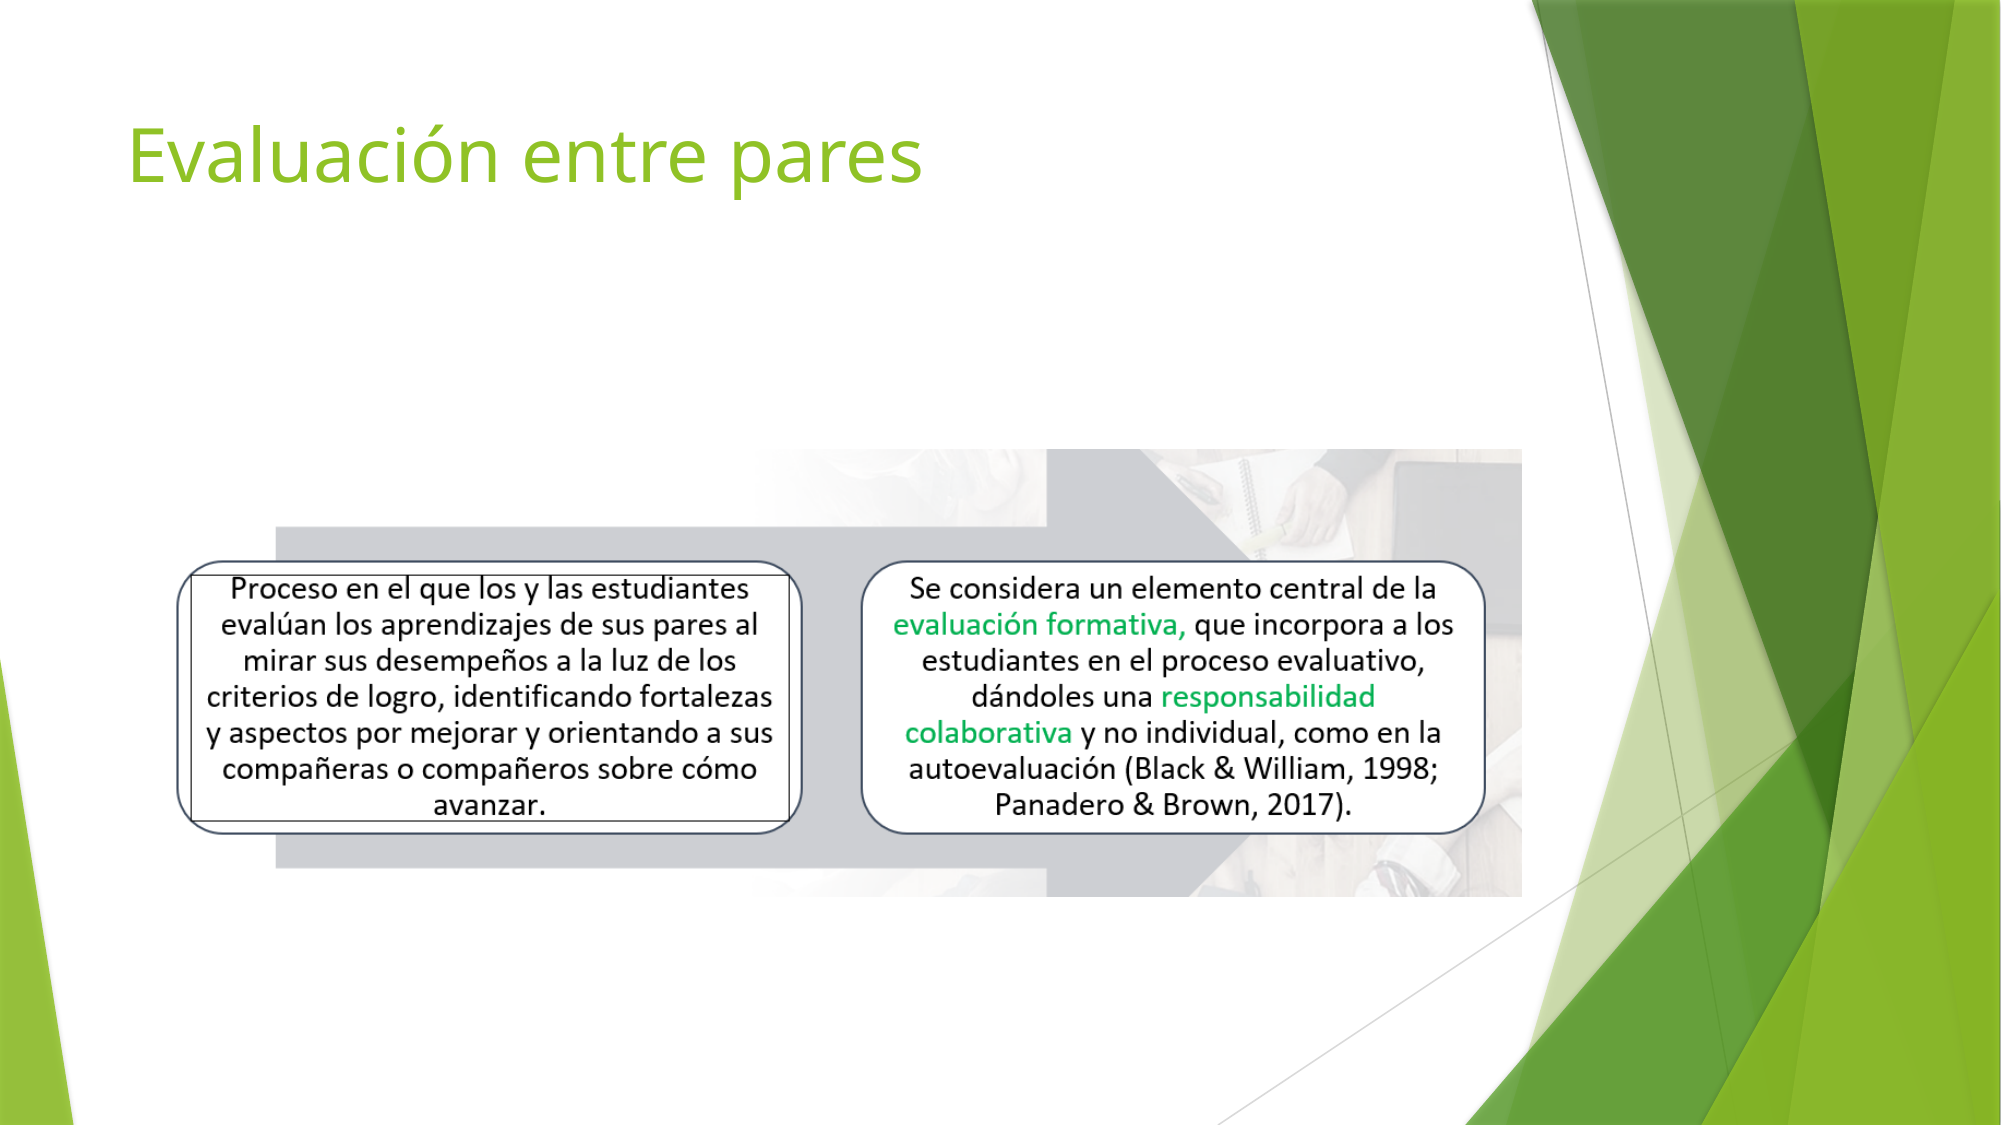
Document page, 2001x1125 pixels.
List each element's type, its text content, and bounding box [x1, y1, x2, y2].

title Evaluación entre pares [111, 99, 1522, 317]
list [110, 448, 1522, 897]
